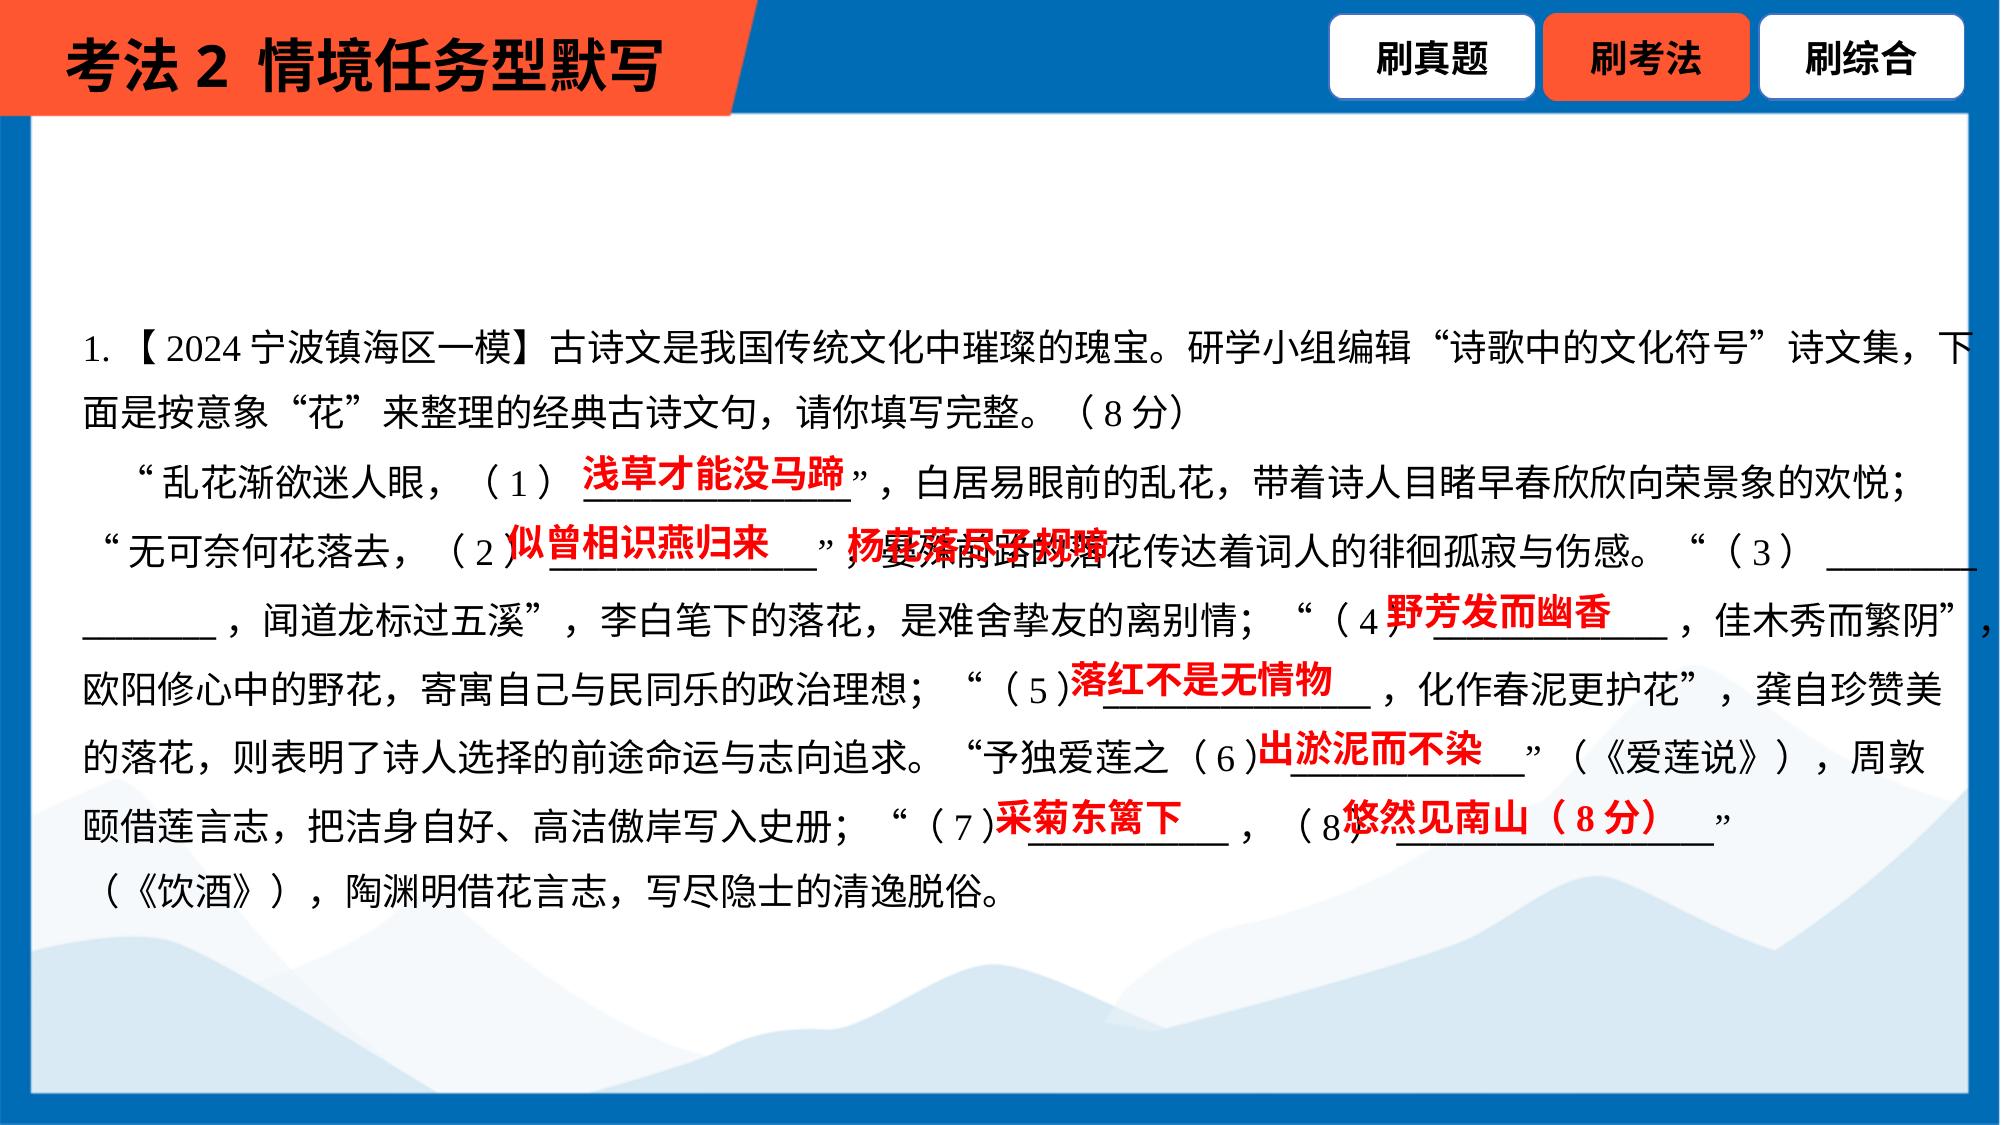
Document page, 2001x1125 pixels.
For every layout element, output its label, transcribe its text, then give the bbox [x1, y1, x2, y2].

picture [0, 0, 2000, 1125]
text_box 出淤泥而不染 [1243, 705, 1497, 764]
text_box 浅草才能没马蹄 [568, 430, 859, 489]
text_box 1.【2024宁波镇海区一模】古诗文是我国传统文化中璀璨的瑰宝。研学小组编辑“诗歌中的文化符号”诗文集，下 面是按意象“花”来整理的经典古诗文句，请你填写完整。（8分） [82, 300, 1917, 428]
text_box 采菊东篱下 [981, 774, 1197, 833]
text_box “乱花渐欲迷人眼，（1）________________”，白居易眼前的乱花，带着诗人目睹早春欣欣向荣景象的欢悦； “无可奈何花落去，（2）________________”，晏殊前路的落花传达着词人的徘徊孤寂与伤感。“（3）_________ ________，闻道龙标过五溪”，李白笔下的落花，是难舍挚友的离别情；“（4）______________，佳木秀而繁阴”， 欧阳修心中的野花，寄寓自己与民同乐的政治理想；“（5）________________，化作春泥更护花”，龚自珍赞美 的落花，则表明了诗人选择的前途命运与志向追求。“予独爱莲之（6）______________”（《爱莲说》），周敦 颐借莲言志，把洁身自好、高洁傲岸写入史册；“（7）____________，（8）___________________” （《饮酒》），陶渊明借花言志，写尽隐士的清逸脱俗。 [82, 435, 1917, 499]
text_box 杨花落尽子规啼 [82, 499, 1917, 628]
text_box 野芳发而幽香 [1372, 568, 1626, 627]
text_box 落红不是无情物 [1056, 636, 1347, 695]
text_box “乱花渐欲迷人眼，（1）________________”，白居易眼前的乱花，带着诗人目睹早春欣欣向荣景象的欢悦； “无可奈何花落去，（2）________________”，晏殊前路的落花传达着词人的徘徊孤寂与伤感。“（3）_________ ________，闻道龙标过五溪”，李白笔下的落花，是难舍挚友的离别情；“（4）______________，佳木秀而繁阴”， 欧阳修心中的野花，寄寓自己与民同乐的政治理想；“（5）________________，化作春泥更护花”，龚自珍赞美 的落花，则表明了诗人选择的前途命运与志向追求。“予独爱莲之（6）______________”（《爱莲说》），周敦 颐借莲言志，把洁身自好、高洁傲岸写入史册；“（7）____________，（8）___________________” （《饮酒》），陶渊明借花言志，写尽隐士的清逸脱俗。 [82, 628, 1917, 906]
text_box 悠然见南山（8分） [1337, 774, 1684, 833]
